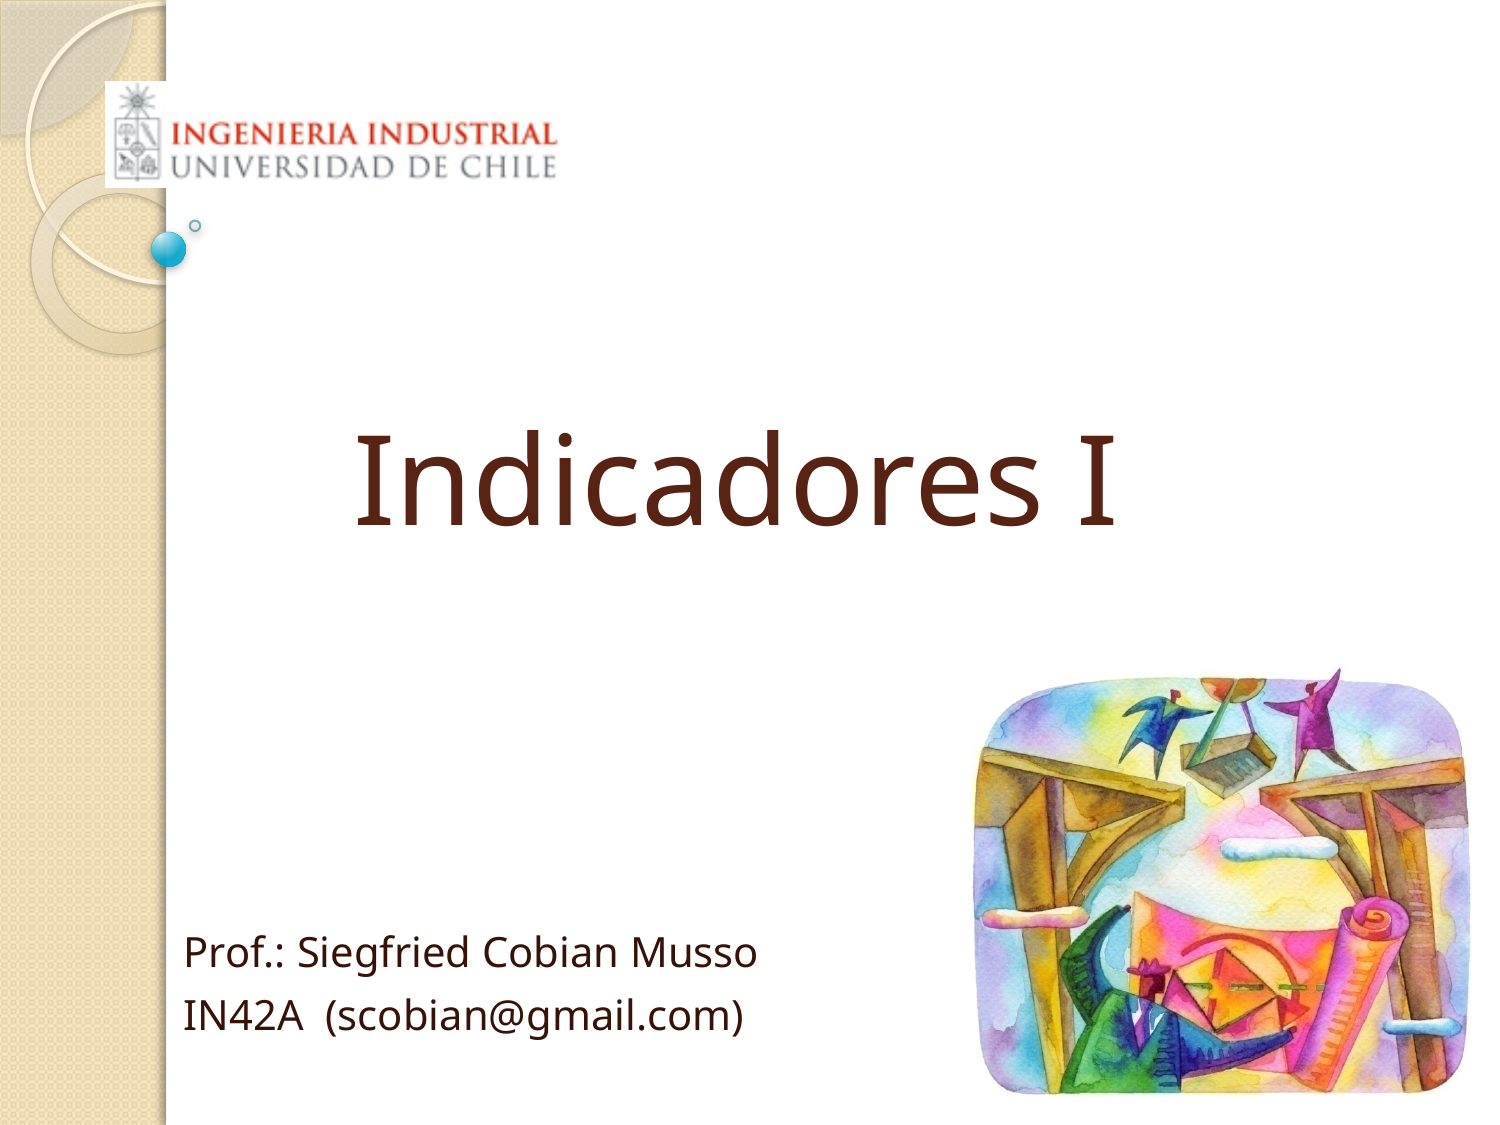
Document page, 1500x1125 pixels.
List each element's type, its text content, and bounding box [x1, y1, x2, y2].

subtitle Prof.: Siegfried Cobian Musso IN42A (scobian@gmail.com) [164, 925, 926, 1090]
picture [105, 81, 567, 188]
picture [972, 667, 1471, 1095]
title Indicadores I [128, 316, 1344, 558]
